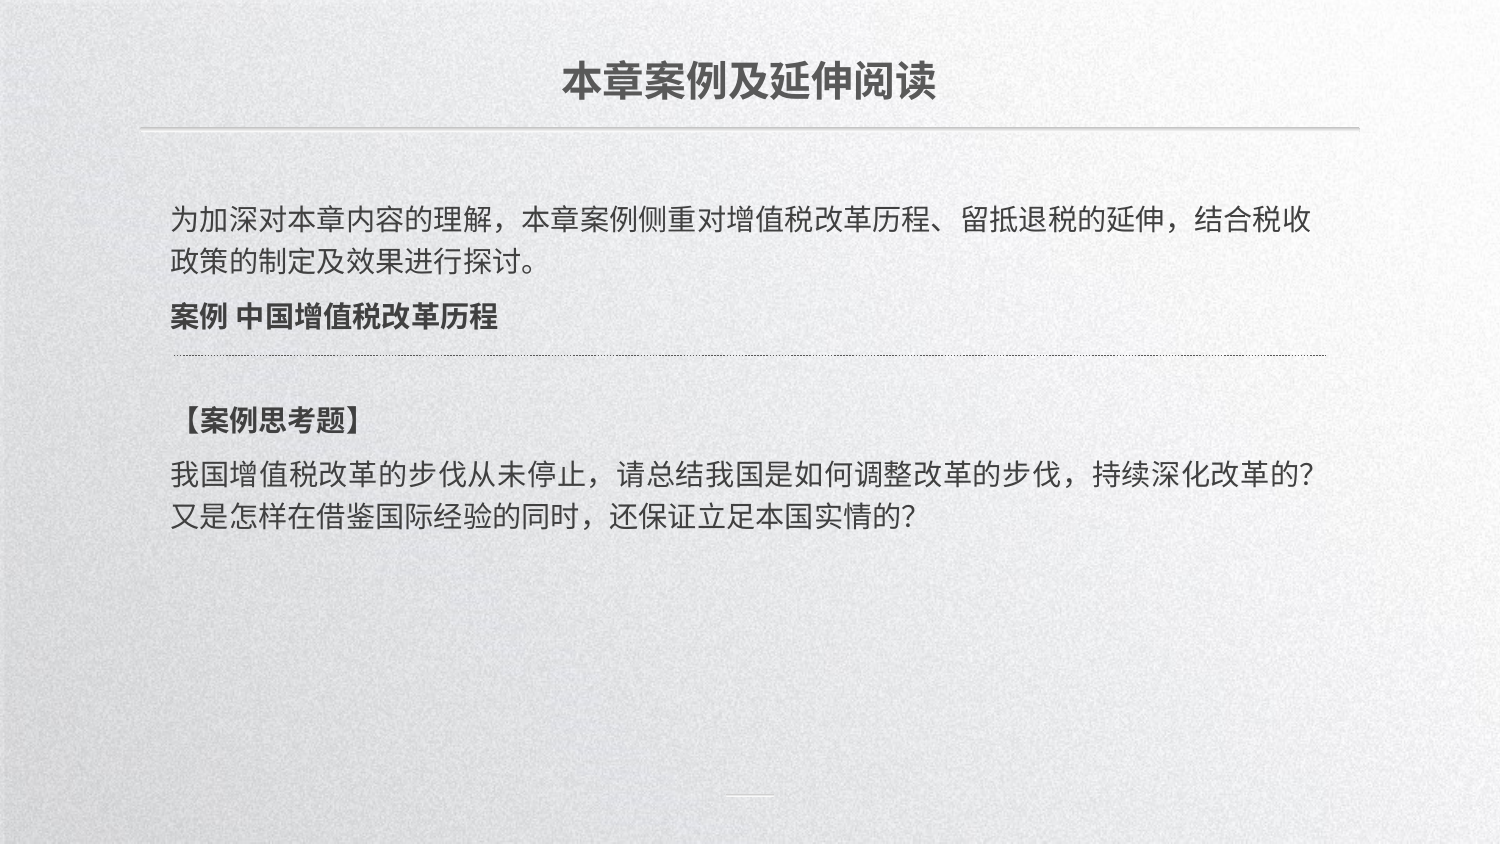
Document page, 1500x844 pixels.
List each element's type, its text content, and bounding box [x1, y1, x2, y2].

text_box 【案例思考题】 我国增值税改革的步伐从未停止，请总结我国是如何调整改革的步伐，持续深化改革的？又是怎样在借鉴国际经验的同时，还保证立足本国实情的？ [159, 389, 1341, 540]
picture [0, 0, 1500, 844]
text_box 本章案例及延伸阅读 [459, 49, 1038, 111]
text_box 为加深对本章内容的理解，本章案例侧重对增值税改革历程、留抵退税的延伸，结合税收政策的制定及效果进行探讨。 案例 中国增值税改革历程 [159, 188, 1341, 339]
